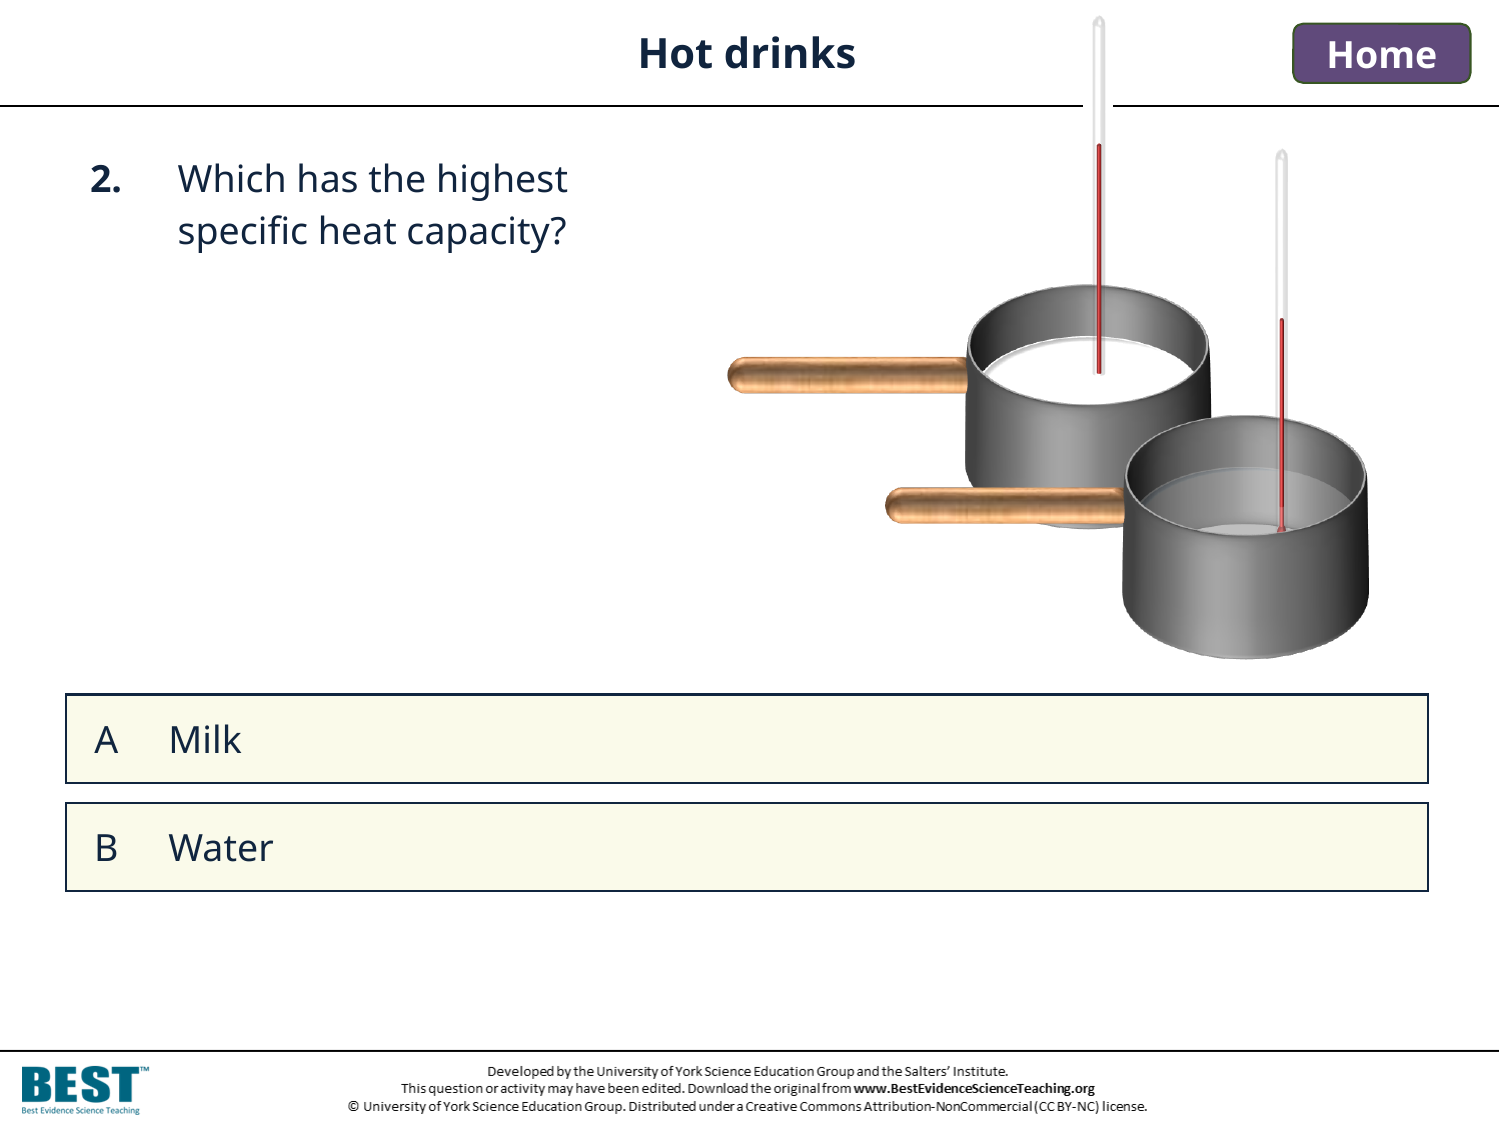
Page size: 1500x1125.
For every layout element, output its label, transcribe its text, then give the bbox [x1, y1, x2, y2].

text_box Hot drinks [23, 4, 1471, 99]
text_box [725, 8, 1370, 664]
picture [0, 105, 1500, 1125]
text_box Home [1370, 22, 1472, 84]
